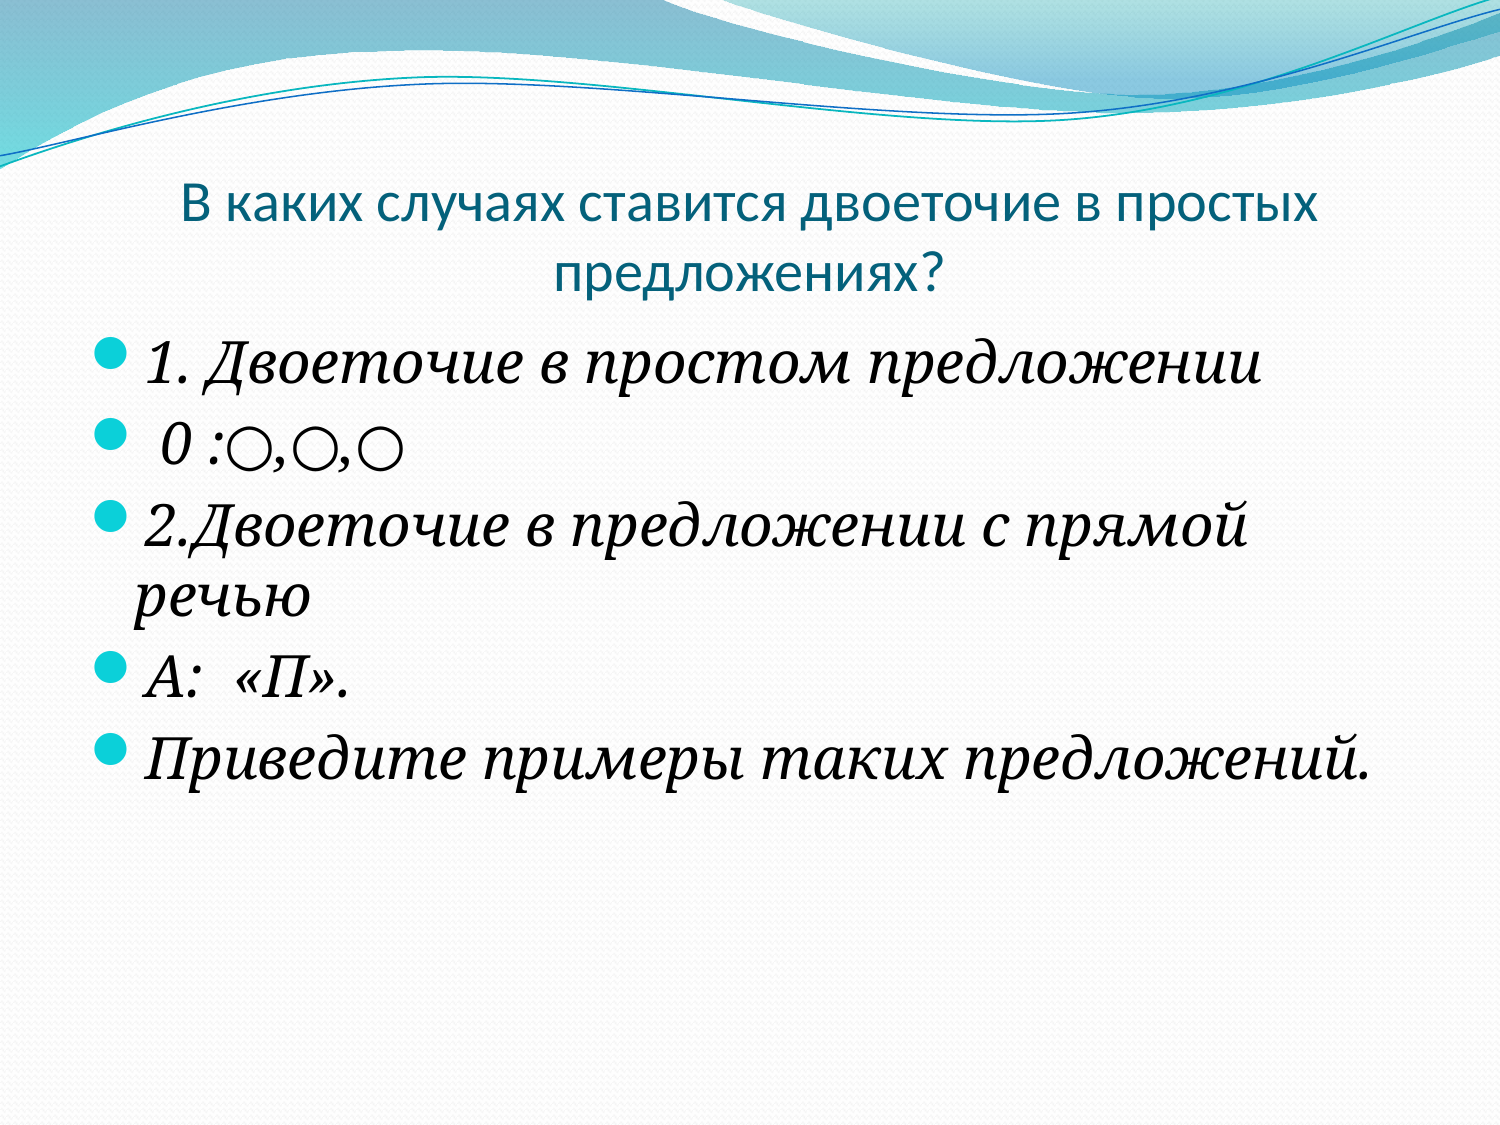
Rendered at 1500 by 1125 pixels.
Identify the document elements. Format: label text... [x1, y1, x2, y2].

title В каких случаях ставится двоеточие в простых предложениях? [75, 115, 1425, 303]
list 1. Двоеточие в простом предложении 0 :○,○,○ 2.Двоеточие в предложении с прямой речью А: «П». Приведите примеры таких предложений. [75, 317, 1425, 1038]
